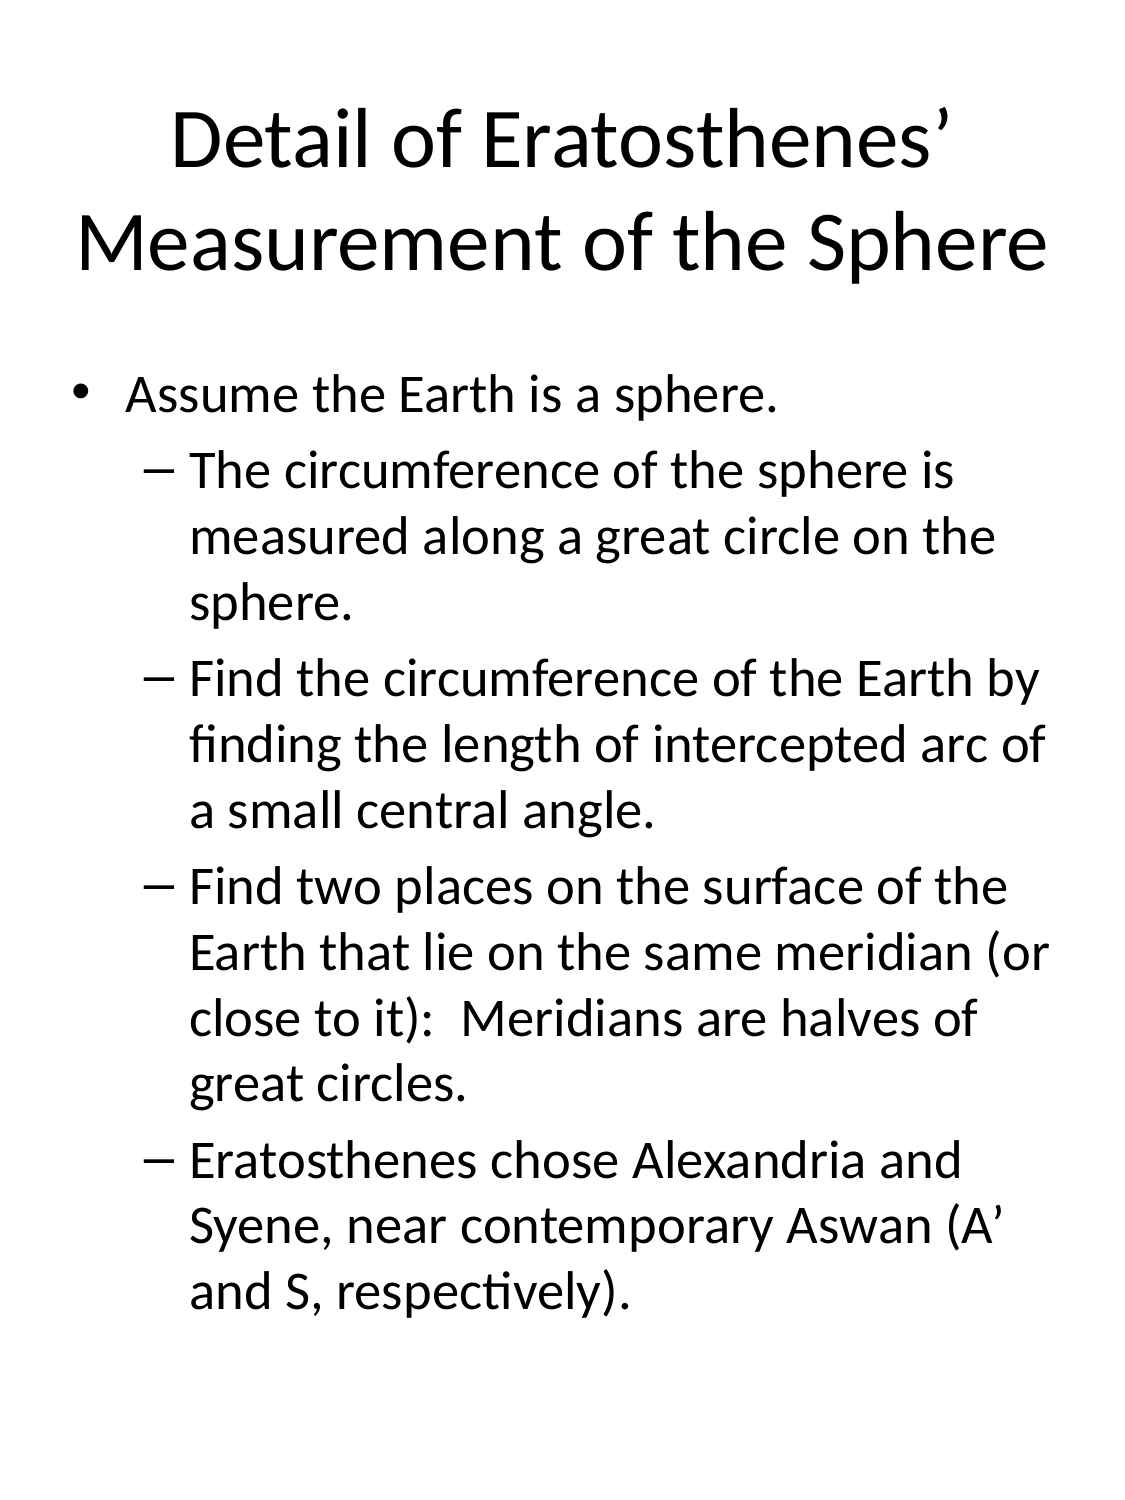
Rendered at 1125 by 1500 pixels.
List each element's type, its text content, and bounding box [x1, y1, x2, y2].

title Detail of Eratosthenes’ Measurement of the Sphere [56, 60, 1069, 310]
list Assume the Earth is a sphere. The circumference of the sphere is measured along a great circle on the sphere. Find the circumference of the Earth by finding the length of intercepted arc of a small central angle. Find two places on the surface of the Earth that lie on the same meridian (or close to it): Meridians are halves of great circles. Eratosthenes chose Alexandria and Syene, near contemporary Aswan (A’ and S, respectively). [56, 350, 1069, 1340]
